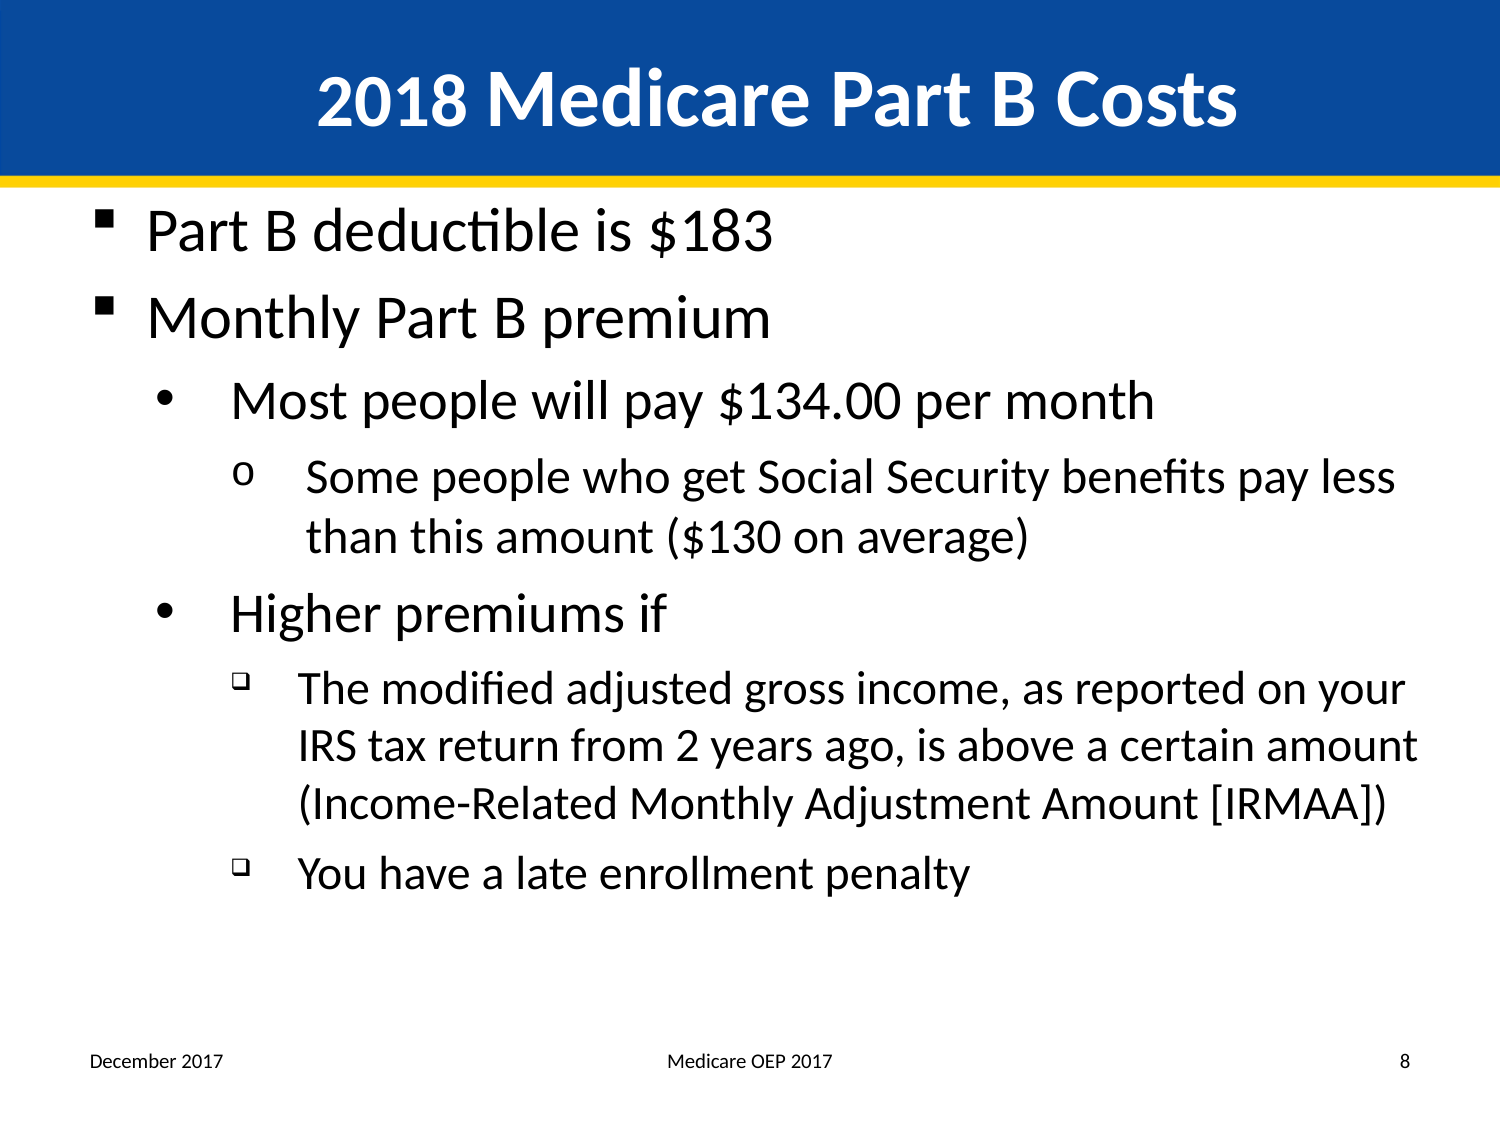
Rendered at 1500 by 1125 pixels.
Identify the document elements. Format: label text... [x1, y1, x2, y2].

text_box December 2017 [75, 1040, 425, 1100]
list Part B deductible is $183 Monthly Part B premium Most people will pay $134.00 per month Some people who get Social Security benefits pay less than this amount ($130 on average) Higher premiums if The modified adjusted gross income, as reported on your IRS tax return from 2 years ago, is above a certain amount (Income-Related Monthly Adjustment Amount [IRMAA]) You have a late enrollment penalty [75, 181, 1445, 1013]
slide_number 8 [1075, 1040, 1425, 1100]
title 2018 Medicare Part B Costs [94, 5, 1445, 181]
text_box Medicare OEP 2017 [425, 1040, 1075, 1100]
picture [0, 0, 1500, 188]
